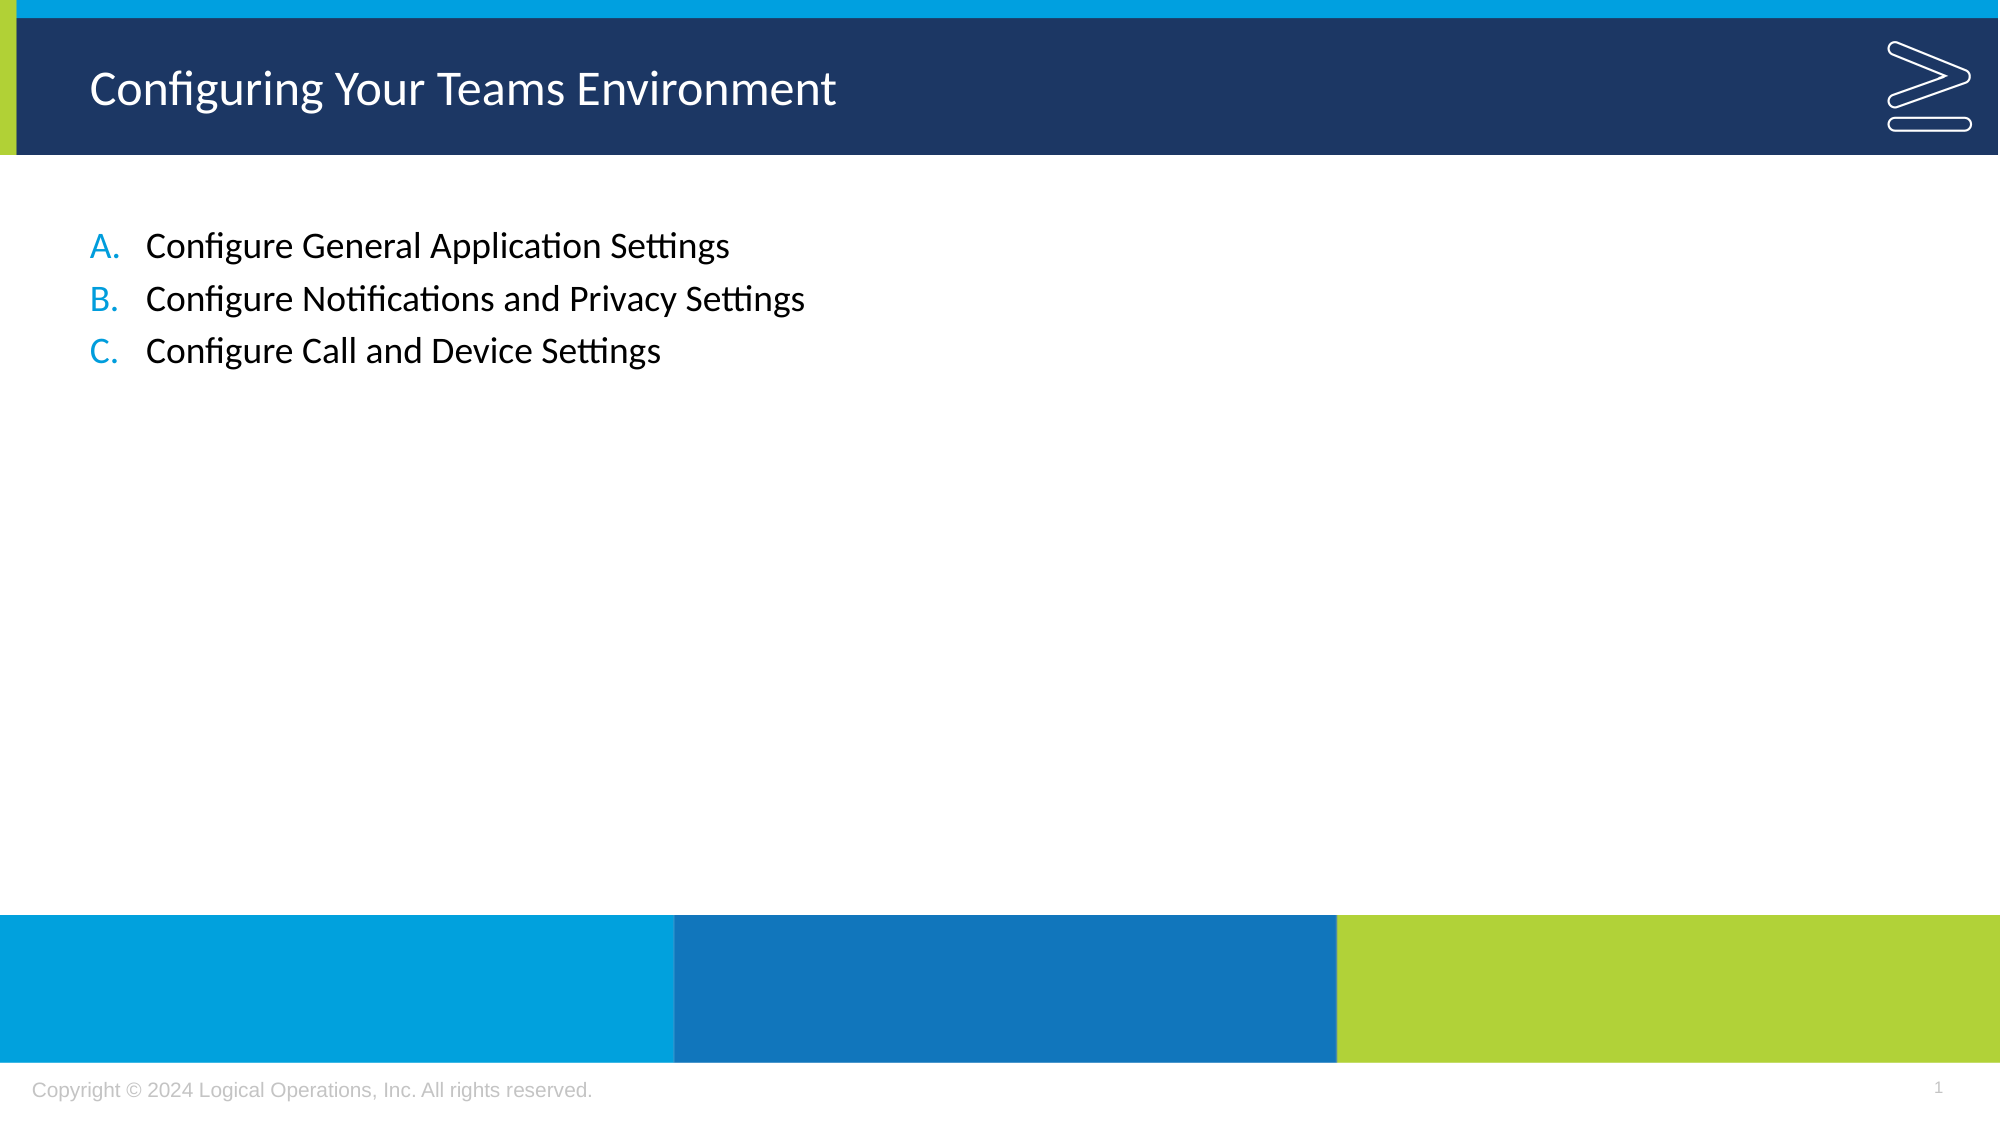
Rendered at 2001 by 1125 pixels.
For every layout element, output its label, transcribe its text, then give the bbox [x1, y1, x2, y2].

picture [674, 915, 2000, 1063]
list Configure General Application Settings Configure Notifications and Privacy Settings Configure Call and Device Settings [74, 213, 1926, 892]
title Configuring Your Teams Environment [74, 16, 1850, 155]
picture [0, 0, 74, 155]
picture [1850, 19, 1998, 155]
slide_number 1 [1491, 1057, 1959, 1118]
